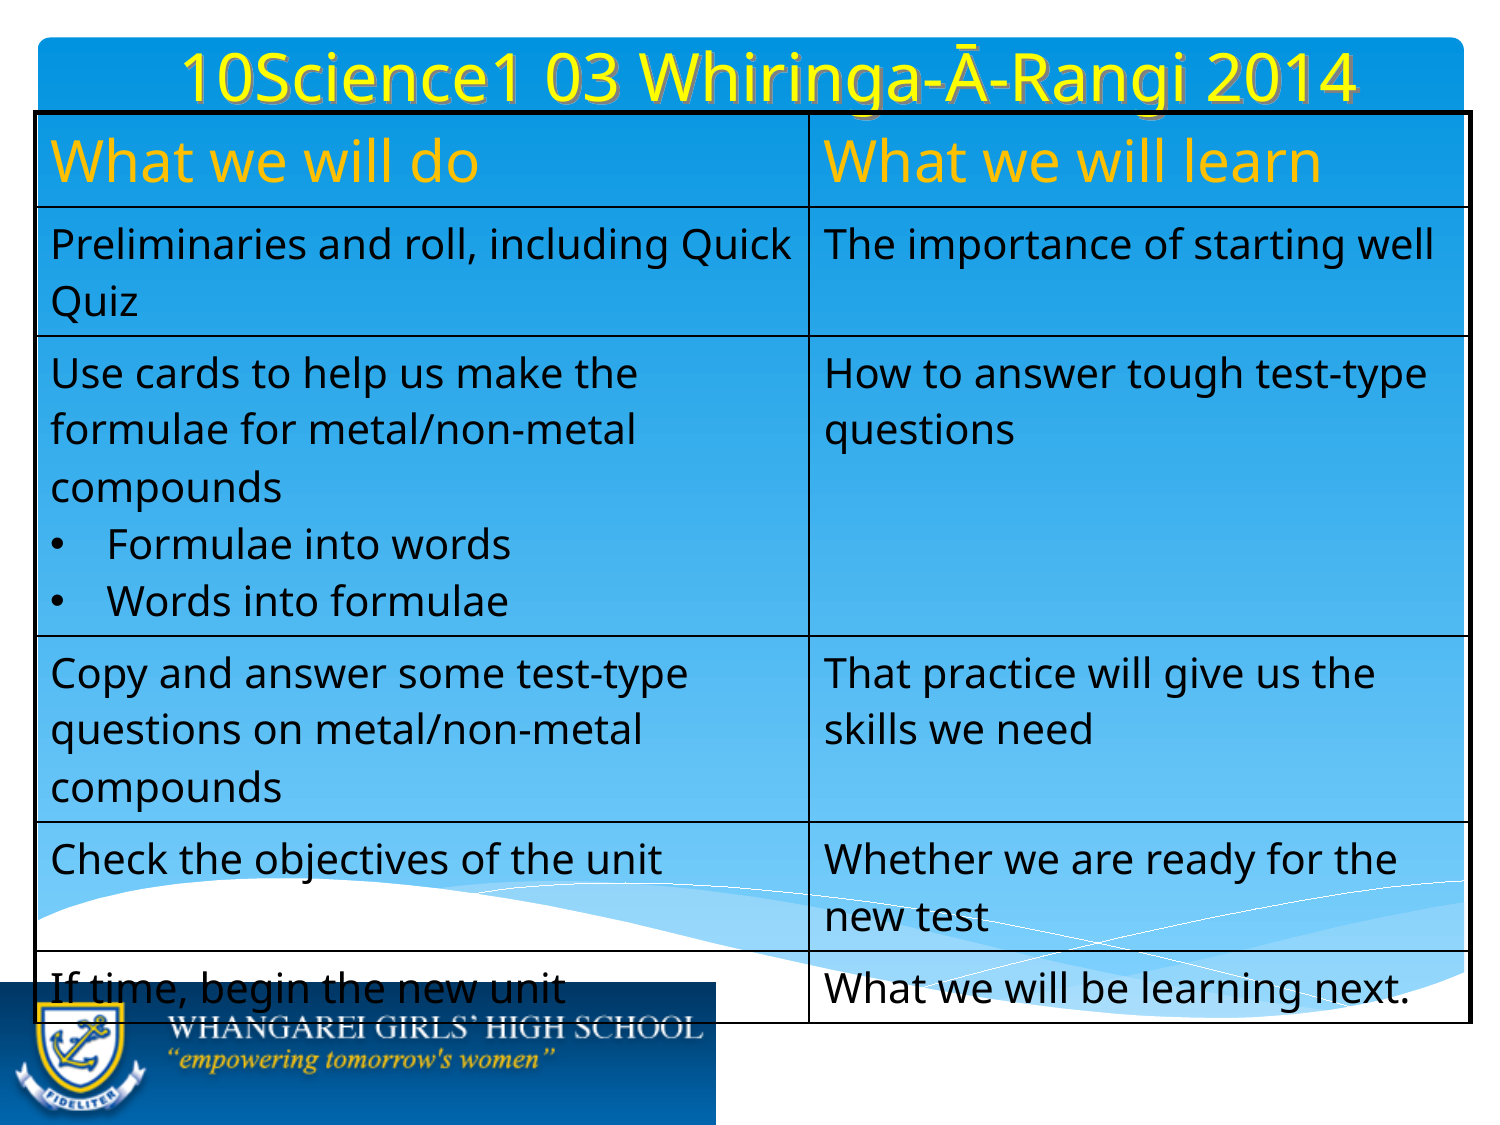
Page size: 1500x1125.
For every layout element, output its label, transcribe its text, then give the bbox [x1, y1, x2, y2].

table_cell Whether we are ready for the new test [810, 823, 1468, 950]
table_cell Check the objectives of the unit [37, 823, 808, 950]
table_cell What we will be learning next. [810, 952, 1468, 1022]
table_cell That practice will give us the skills we need [810, 637, 1468, 821]
picture [0, 982, 716, 1125]
text_box 10Science1 03 Whiringa-Ā-Rangi 2014 [162, 24, 1375, 110]
table_cell Use cards to help us make the formulae for metal/non-metal compounds Formulae into words Words into formulae [37, 337, 808, 635]
table_cell Copy and answer some test-type questions on metal/non-metal compounds [37, 637, 808, 821]
table_cell Preliminaries and roll, including Quick Quiz [37, 208, 808, 335]
table_cell If time, begin the new unit [37, 952, 808, 1022]
table_cell How to answer tough test-type questions [810, 337, 1468, 635]
table_header What we will do [37, 115, 808, 206]
table_header What we will learn [810, 115, 1468, 206]
table_cell The importance of starting well [810, 208, 1468, 335]
